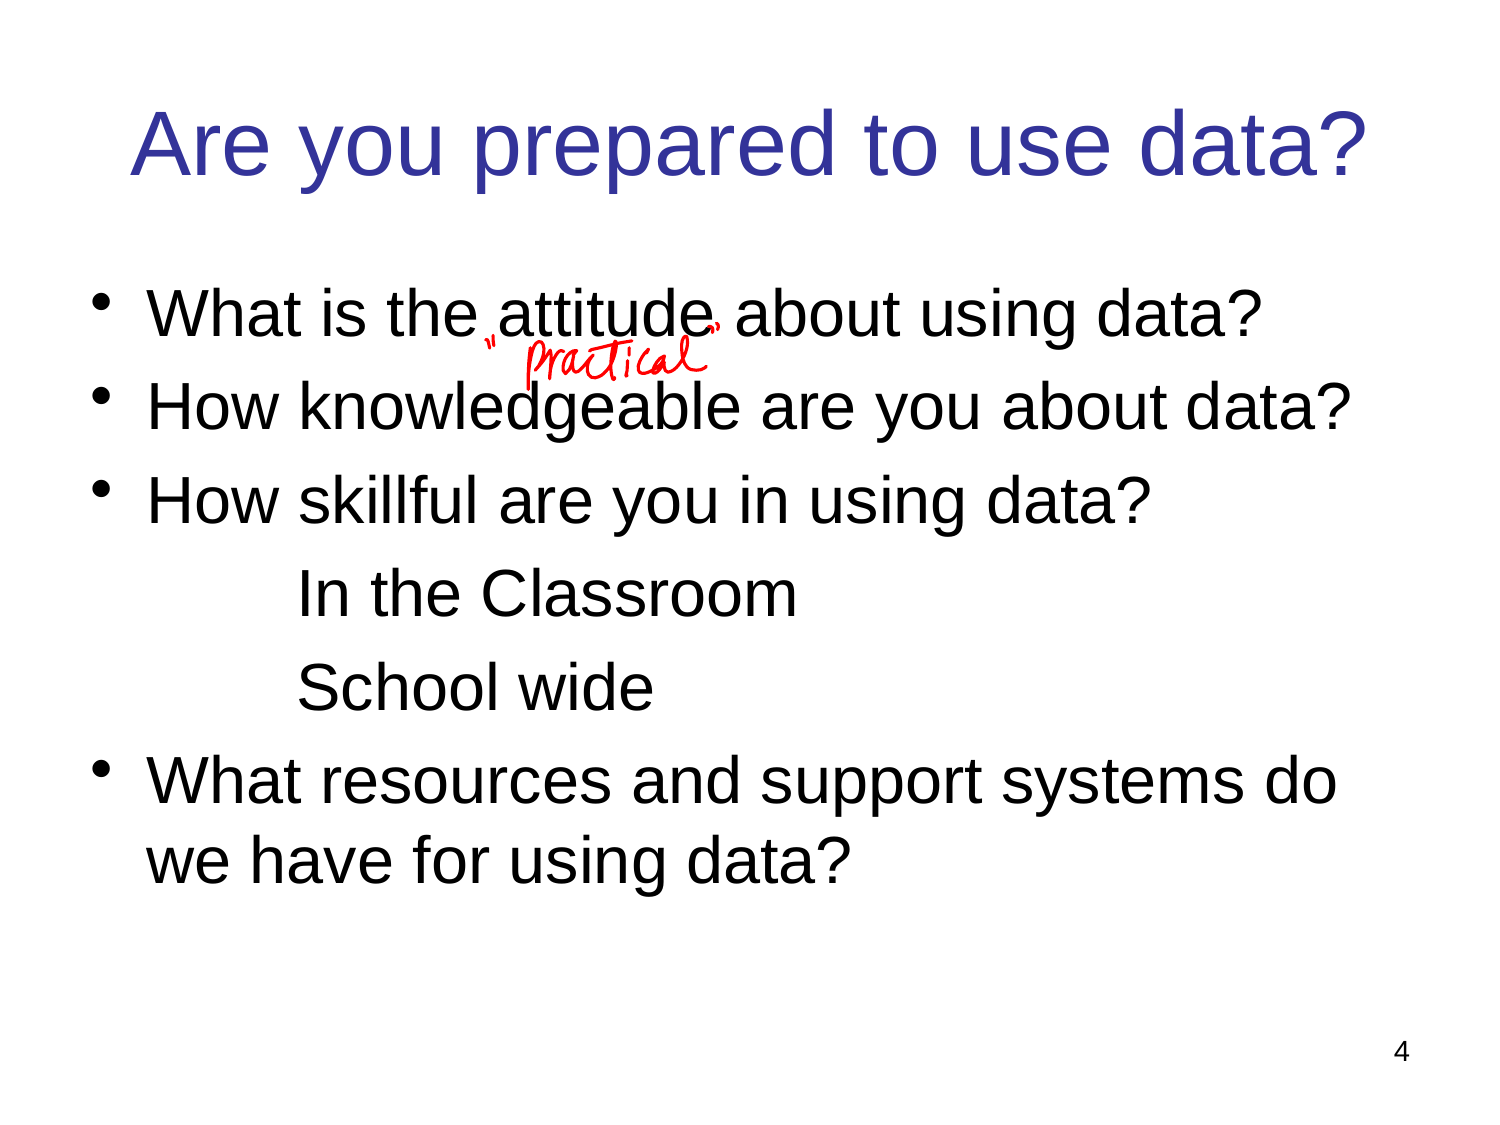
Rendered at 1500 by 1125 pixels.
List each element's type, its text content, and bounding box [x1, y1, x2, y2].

list What is the attitude about using data? How knowledgeable are you about data? How skillful are you in using data? In the Classroom School wide What resources and support systems do we have for using data? [74, 262, 1426, 1006]
title Are you prepared to use data? [74, 44, 1426, 233]
slide_number 4 [1074, 1024, 1426, 1103]
